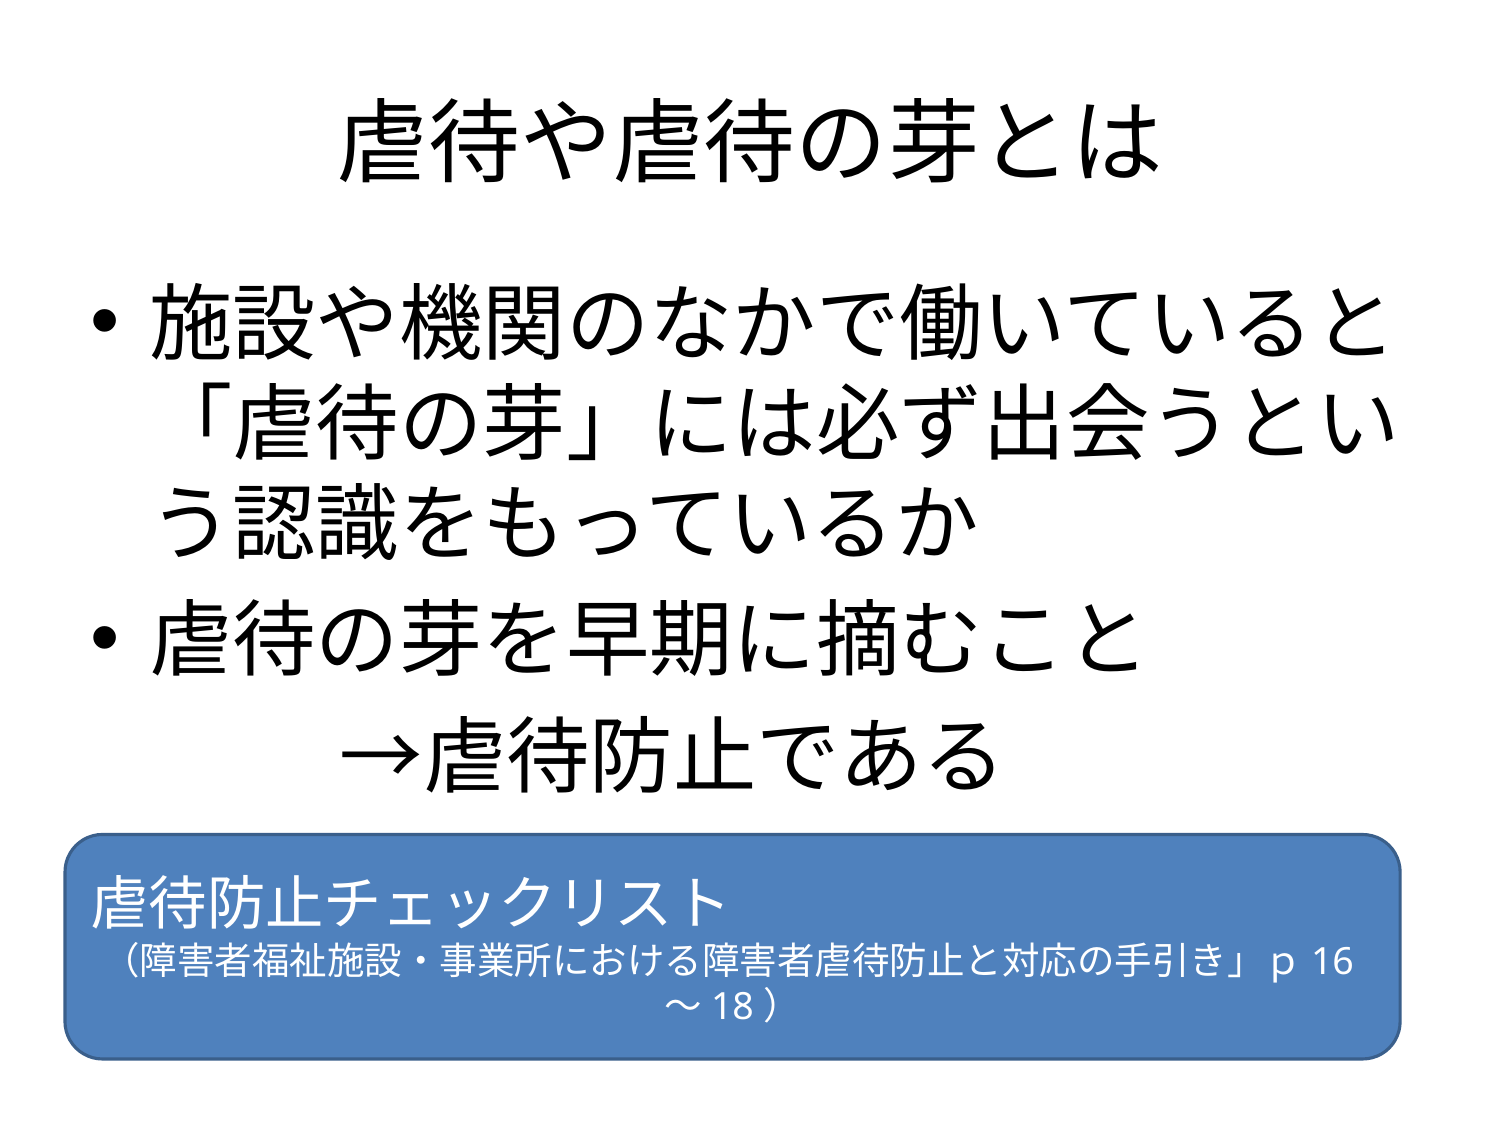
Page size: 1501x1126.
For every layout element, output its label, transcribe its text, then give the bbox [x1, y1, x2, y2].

text_box 虐待防止チェックリスト （障害者福祉施設・事業所における障害者虐待防止と対応の手引き」ｐ16～18） [63, 832, 1402, 1061]
title 虐待や虐待の芽とは [75, 45, 1426, 233]
list 施設や機関のなかで働いていると「虐待の芽」には必ず出会うという認識をもっているか 虐待の芽を早期に摘むこと →虐待防止である [75, 262, 1426, 1006]
